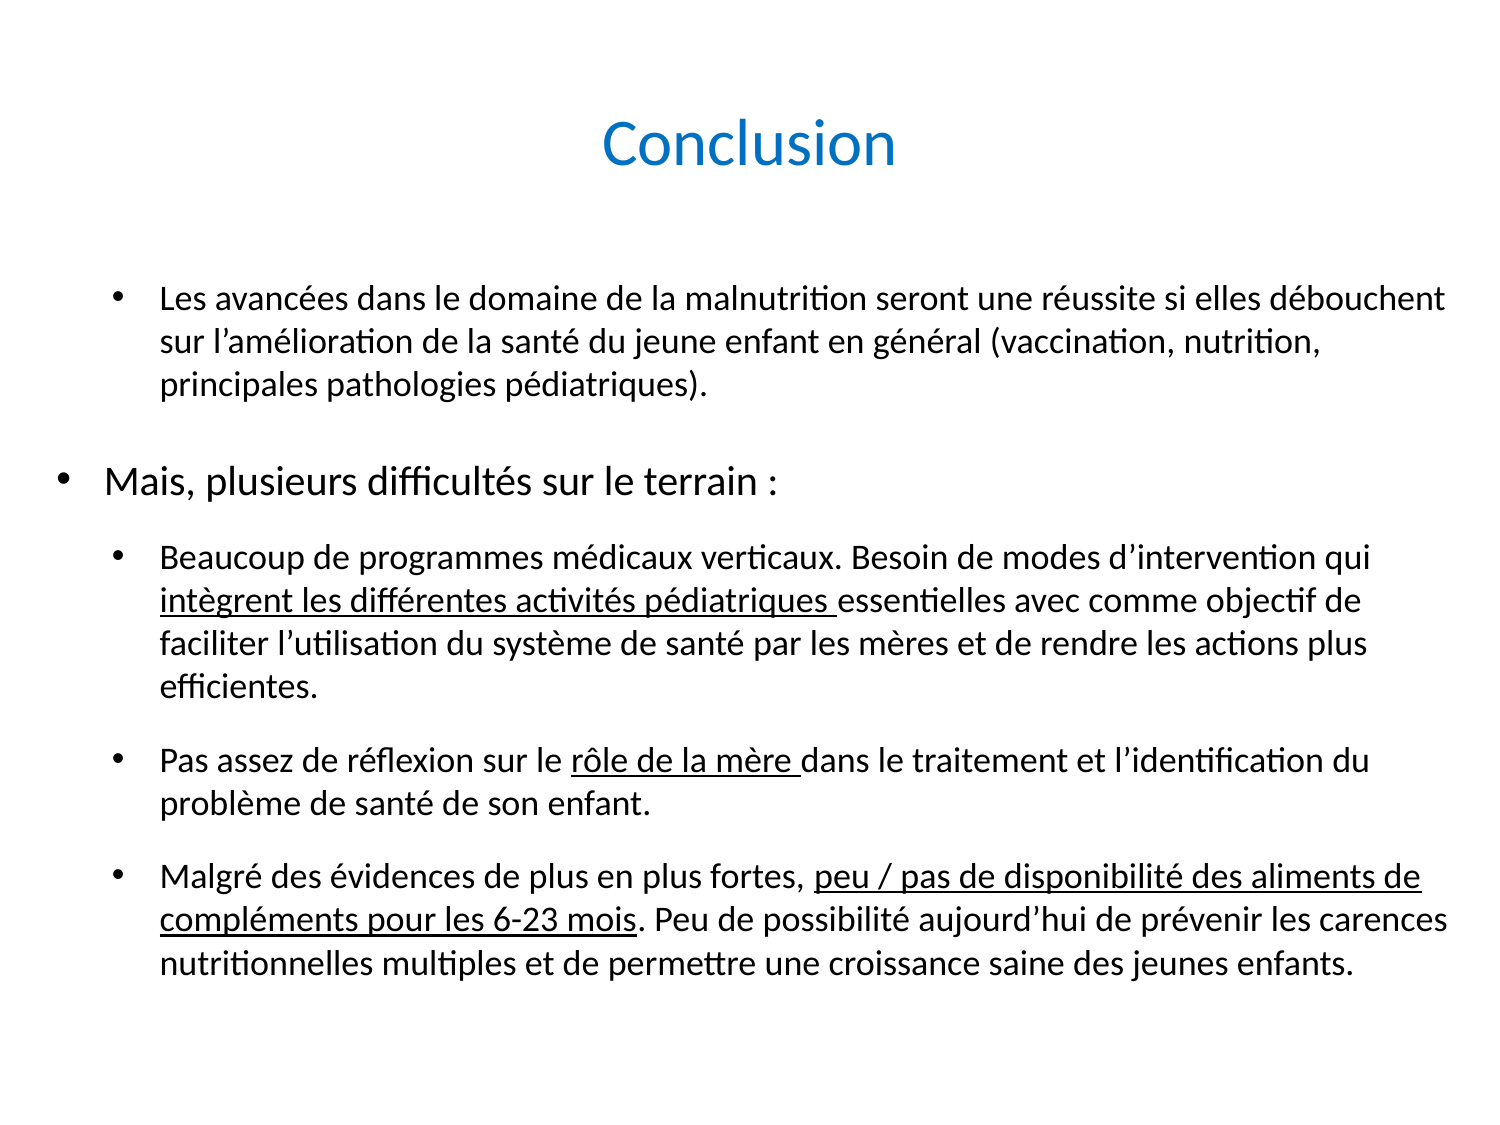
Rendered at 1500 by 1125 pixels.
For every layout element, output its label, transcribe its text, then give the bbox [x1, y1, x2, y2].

title Conclusion [75, 45, 1425, 233]
list Les avancées dans le domaine de la malnutrition seront une réussite si elles débouchent sur l’amélioration de la santé du jeune enfant en général (vaccination, nutrition, principales pathologies pédiatriques). Mais, plusieurs difficultés sur le terrain : Beaucoup de programmes médicaux verticaux. Besoin de modes d’intervention qui intègrent les différentes activités pédiatriques essentielles avec comme objectif de faciliter l’utilisation du système de santé par les mères et de rendre les actions plus efficientes. Pas assez de réflexion sur le rôle de la mère dans le traitement et l’identification du problème de santé de son enfant. Malgré des évidences de plus en plus fortes, peu / pas de disponibilité des aliments de compléments pour les 6-23 mois. Peu de possibilité aujourd’hui de prévenir les carences nutritionnelles multiples et de permettre une croissance saine des jeunes enfants. [41, 243, 1471, 1035]
